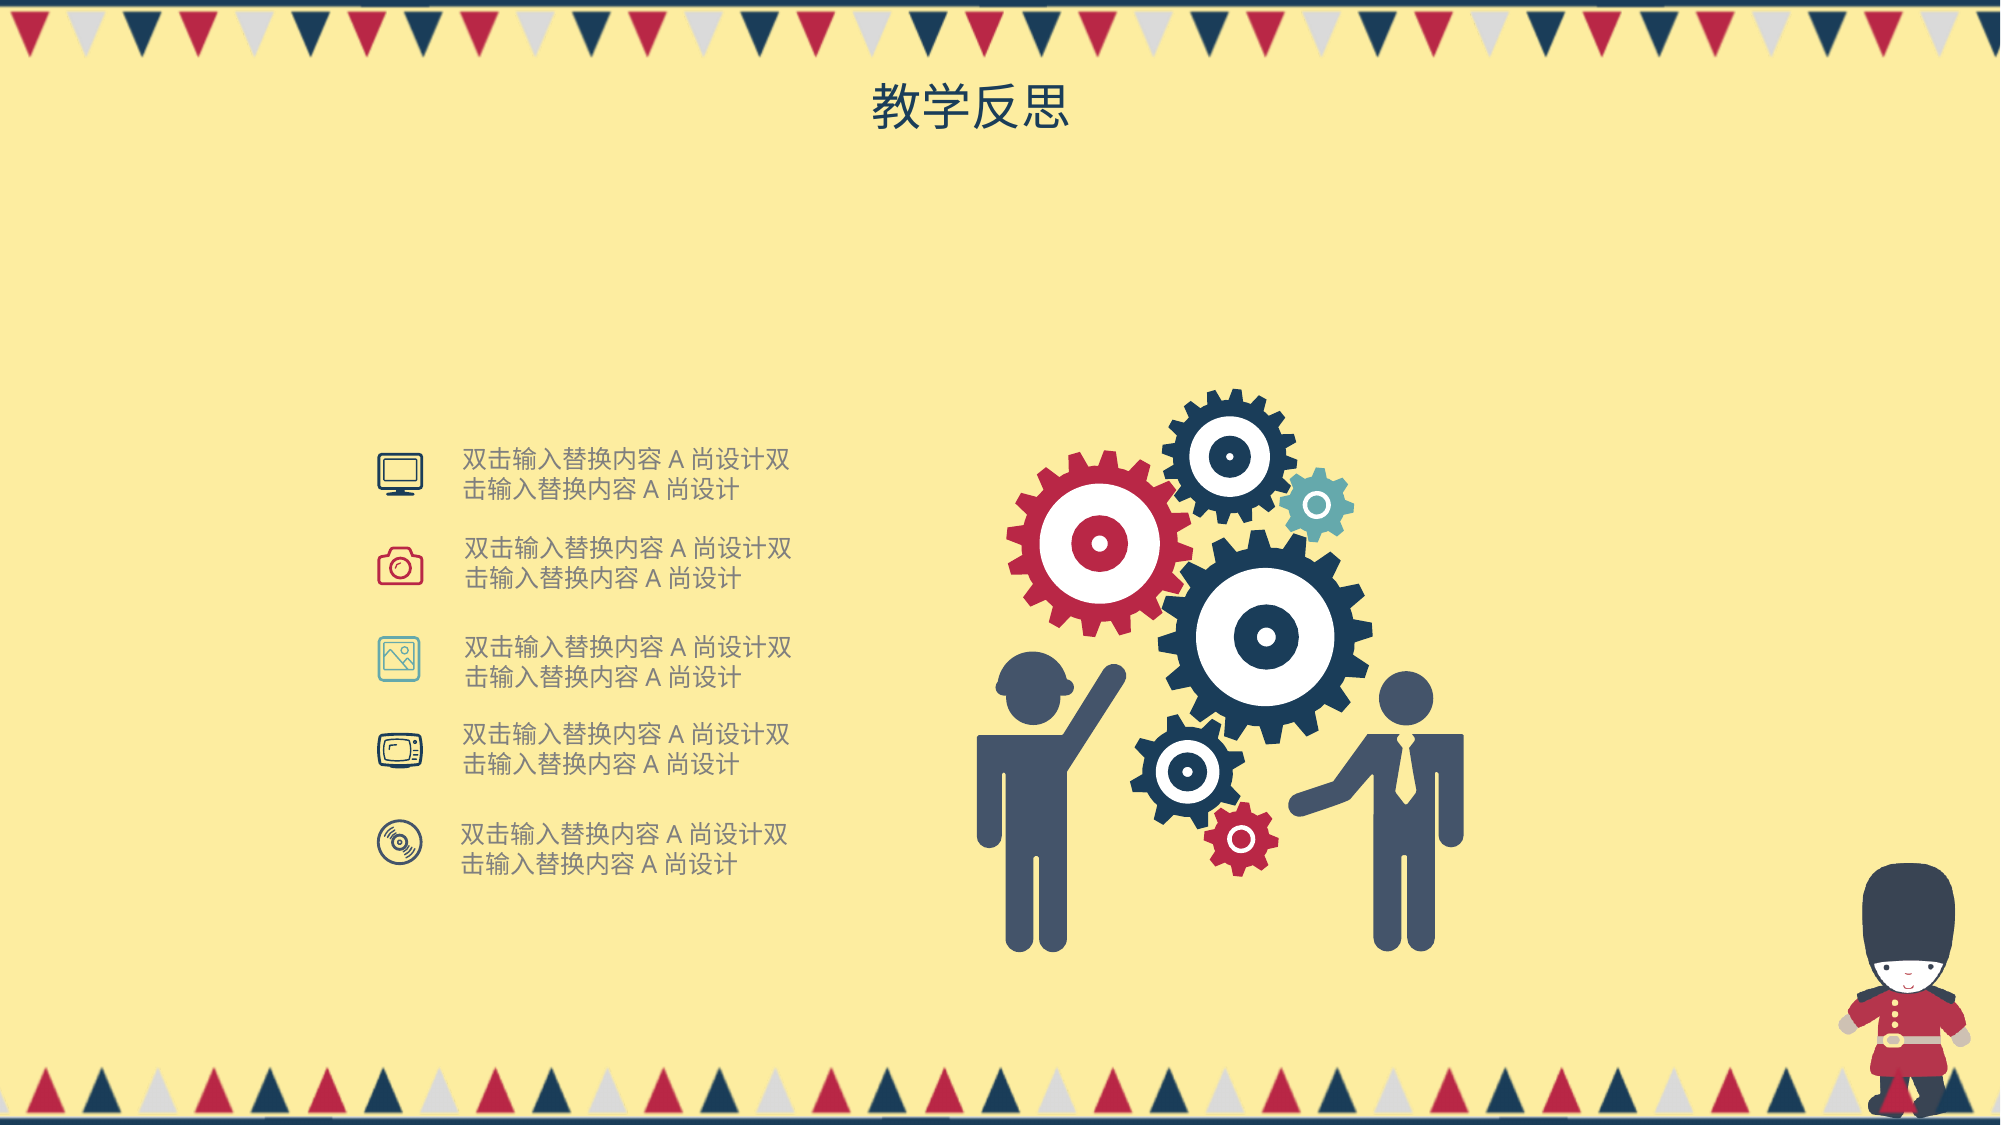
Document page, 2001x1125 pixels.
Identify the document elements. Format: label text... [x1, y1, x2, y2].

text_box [377, 546, 424, 586]
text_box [377, 636, 421, 682]
text_box 双击输入替换内容A尚设计双击输入替换内容A尚设计 [449, 525, 830, 600]
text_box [377, 732, 423, 769]
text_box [376, 819, 423, 866]
text_box 双击输入替换内容A尚设计双击输入替换内容A尚设计 [445, 811, 825, 886]
text_box 教学反思 [678, 67, 1264, 143]
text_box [976, 388, 1464, 953]
text_box 双击输入替换内容A尚设计双击输入替换内容A尚设计 [447, 436, 827, 511]
text_box 双击输入替换内容A尚设计双击输入替换内容A尚设计 [449, 624, 830, 700]
picture [0, 0, 2001, 77]
text_box 双击输入替换内容A尚设计双击输入替换内容A尚设计 [447, 710, 827, 786]
picture [1827, 837, 2001, 1047]
picture [0, 1048, 2001, 1125]
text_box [377, 452, 424, 496]
